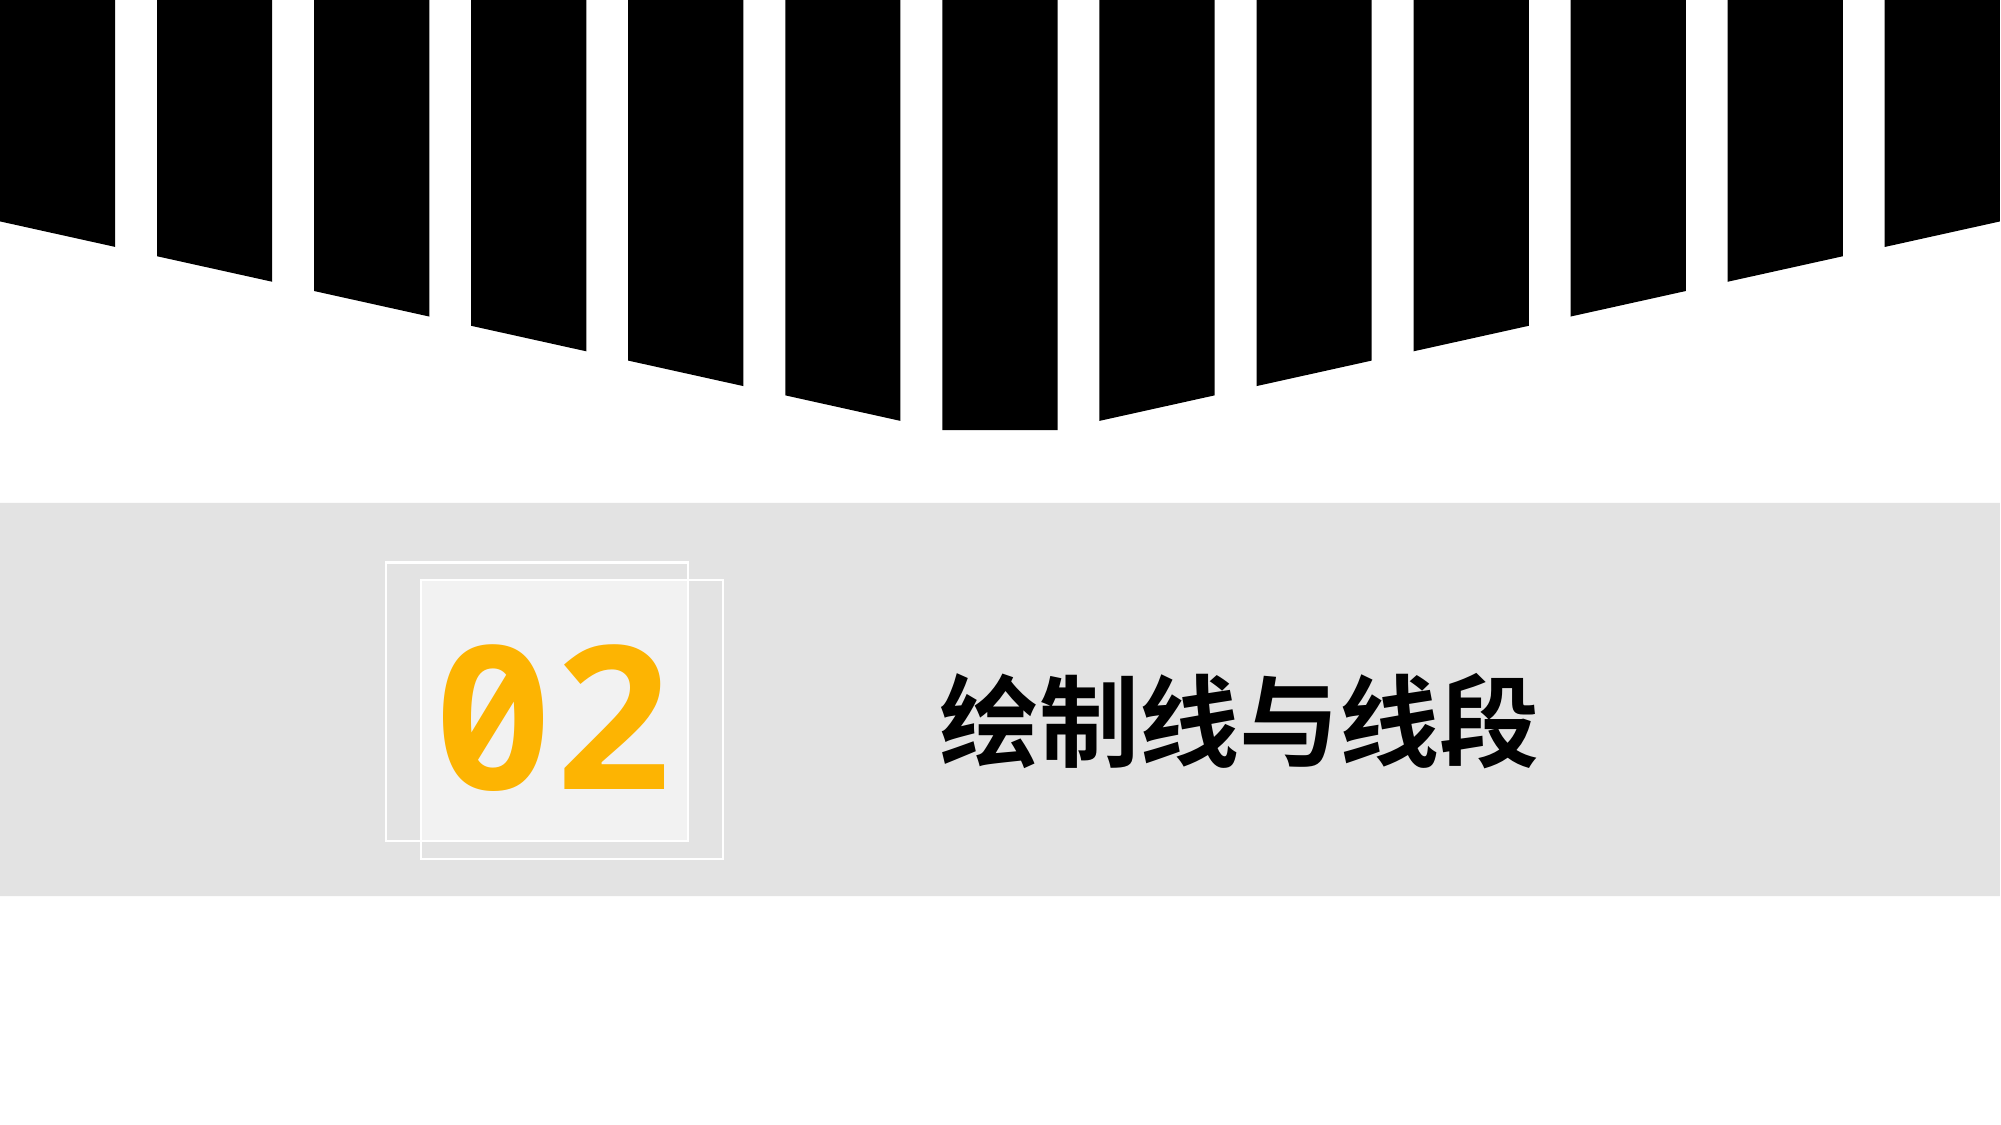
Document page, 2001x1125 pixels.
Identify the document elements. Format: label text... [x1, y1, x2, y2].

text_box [385, 562, 724, 860]
text_box 绘制线与线段 [925, 651, 1555, 787]
